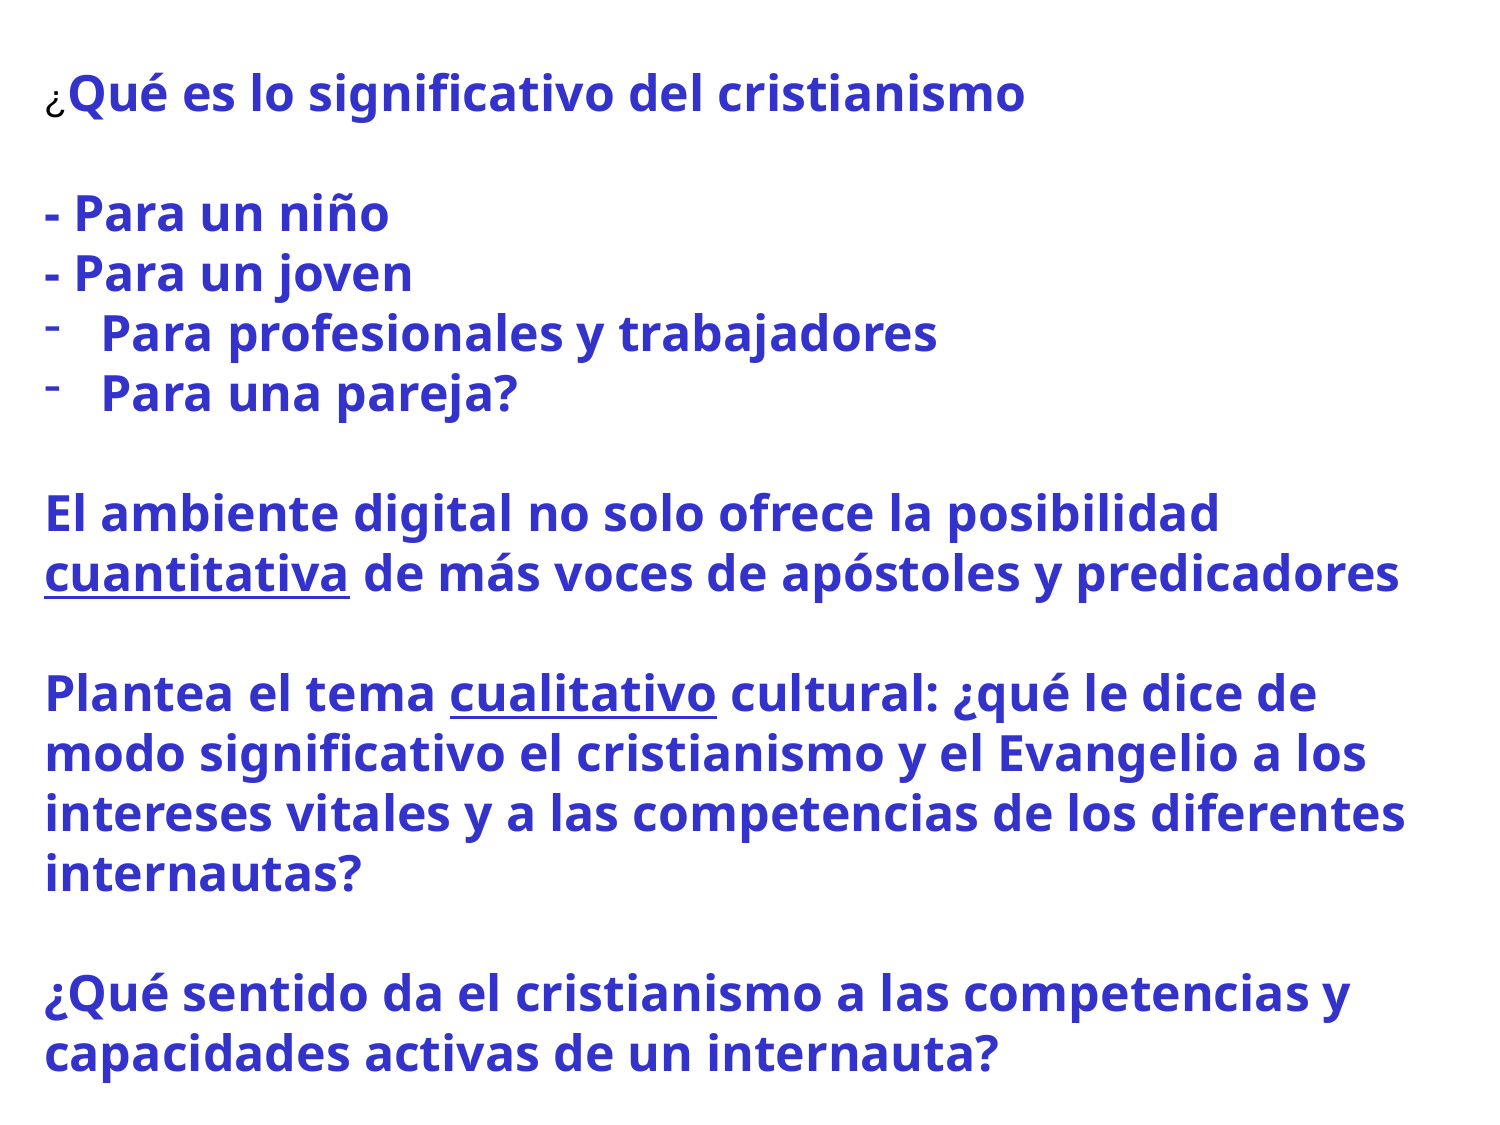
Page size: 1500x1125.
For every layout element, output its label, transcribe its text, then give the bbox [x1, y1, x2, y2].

text_box ¿Qué es lo significativo del cristianismo - Para un niño - Para un joven Para profesionales y trabajadores Para una pareja? El ambiente digital no solo ofrece la posibilidad cuantitativa de más voces de apóstoles y predicadores Plantea el tema cualitativo cultural: ¿qué le dice de modo significativo el cristianismo y el Evangelio a los intereses vitales y a las competencias de los diferentes internautas? ¿Qué sentido da el cristianismo a las competencias y capacidades activas de un internauta? [29, 54, 1471, 1090]
